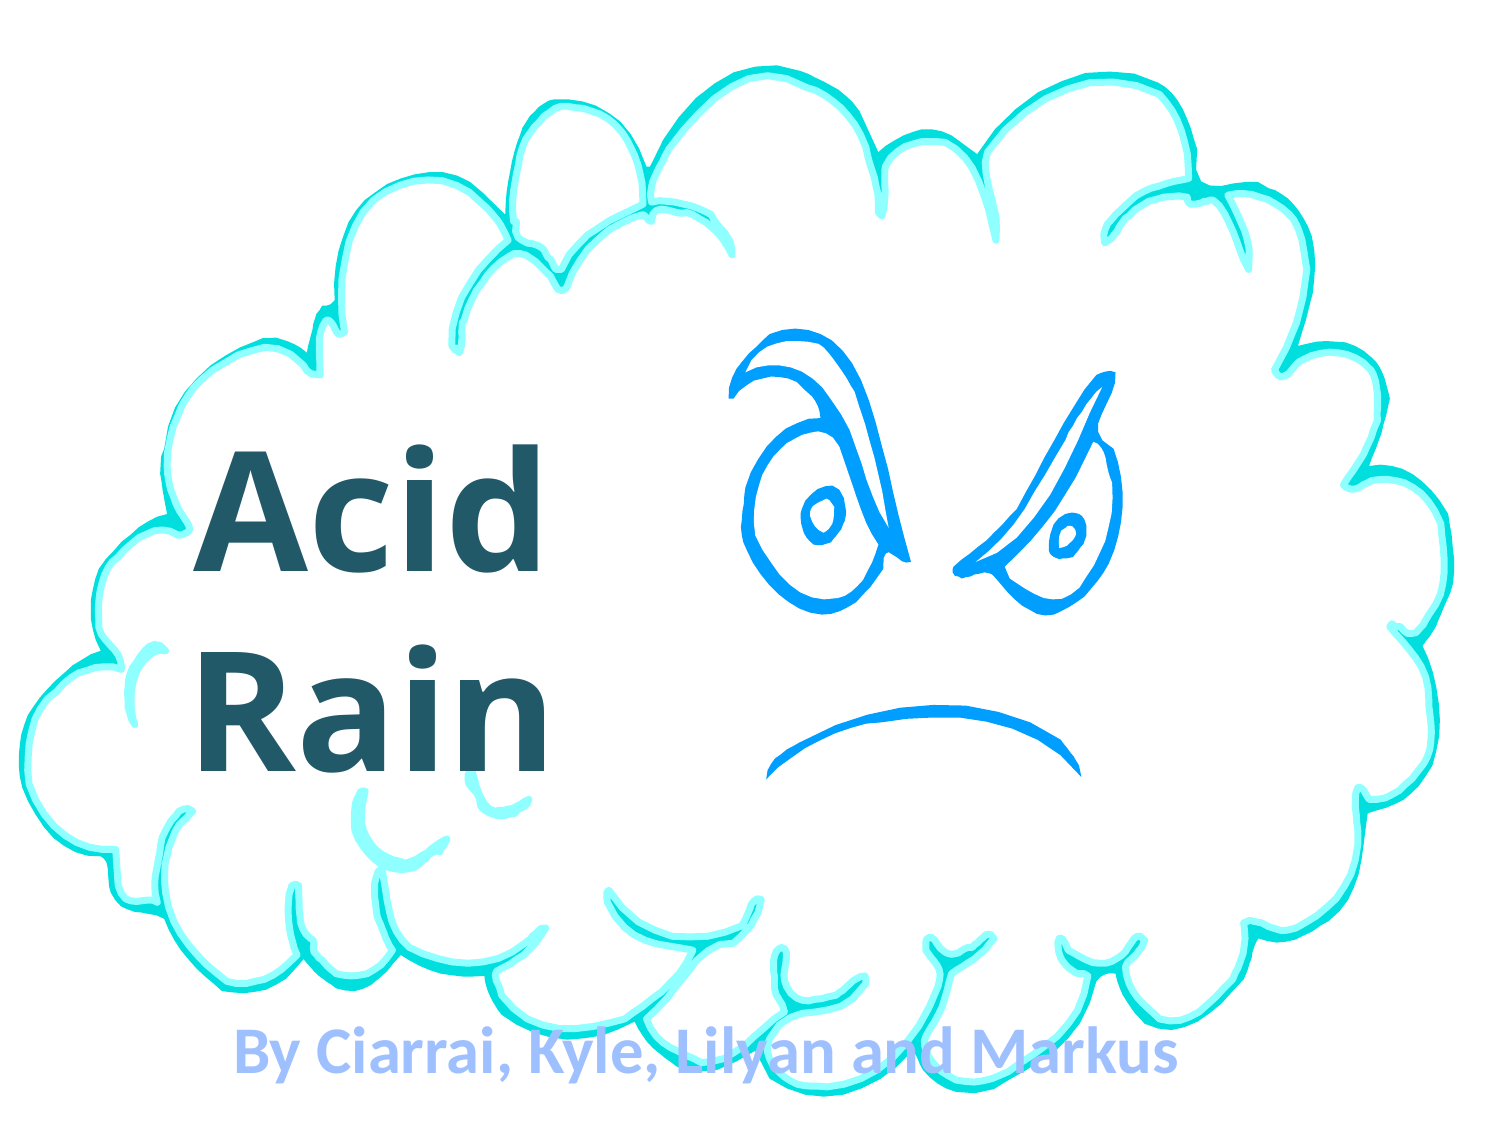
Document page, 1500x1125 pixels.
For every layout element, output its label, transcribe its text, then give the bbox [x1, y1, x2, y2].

text_box Acid Rain [29, 397, 715, 812]
text_box By Ciarrai, Kyle, Lilyan and Markus [218, 999, 1196, 1095]
